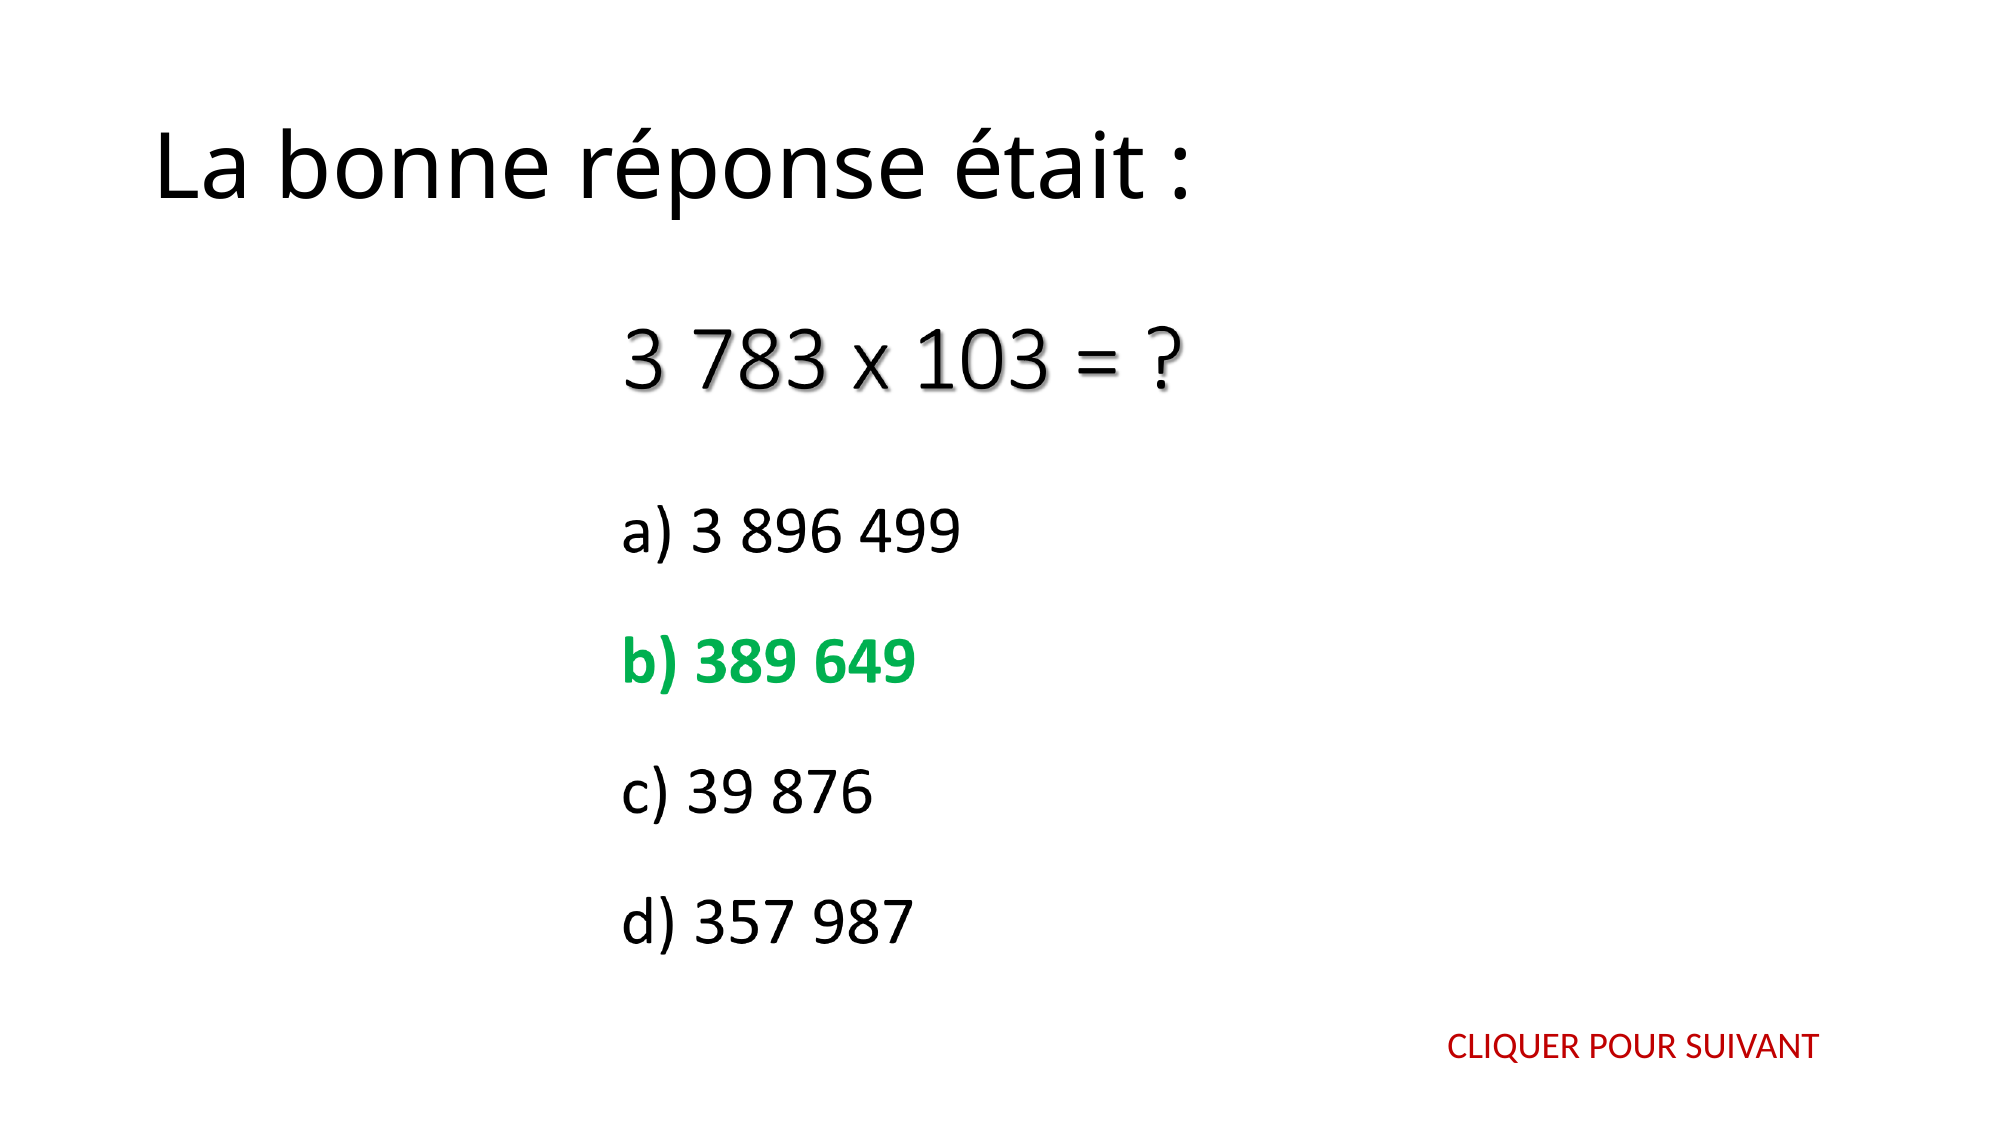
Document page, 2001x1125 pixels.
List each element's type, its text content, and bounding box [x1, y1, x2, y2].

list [571, 299, 1428, 1014]
title La bonne réponse était : [137, 59, 1863, 278]
text_box CLIQUER POUR SUIVANT [1432, 1013, 1990, 1073]
